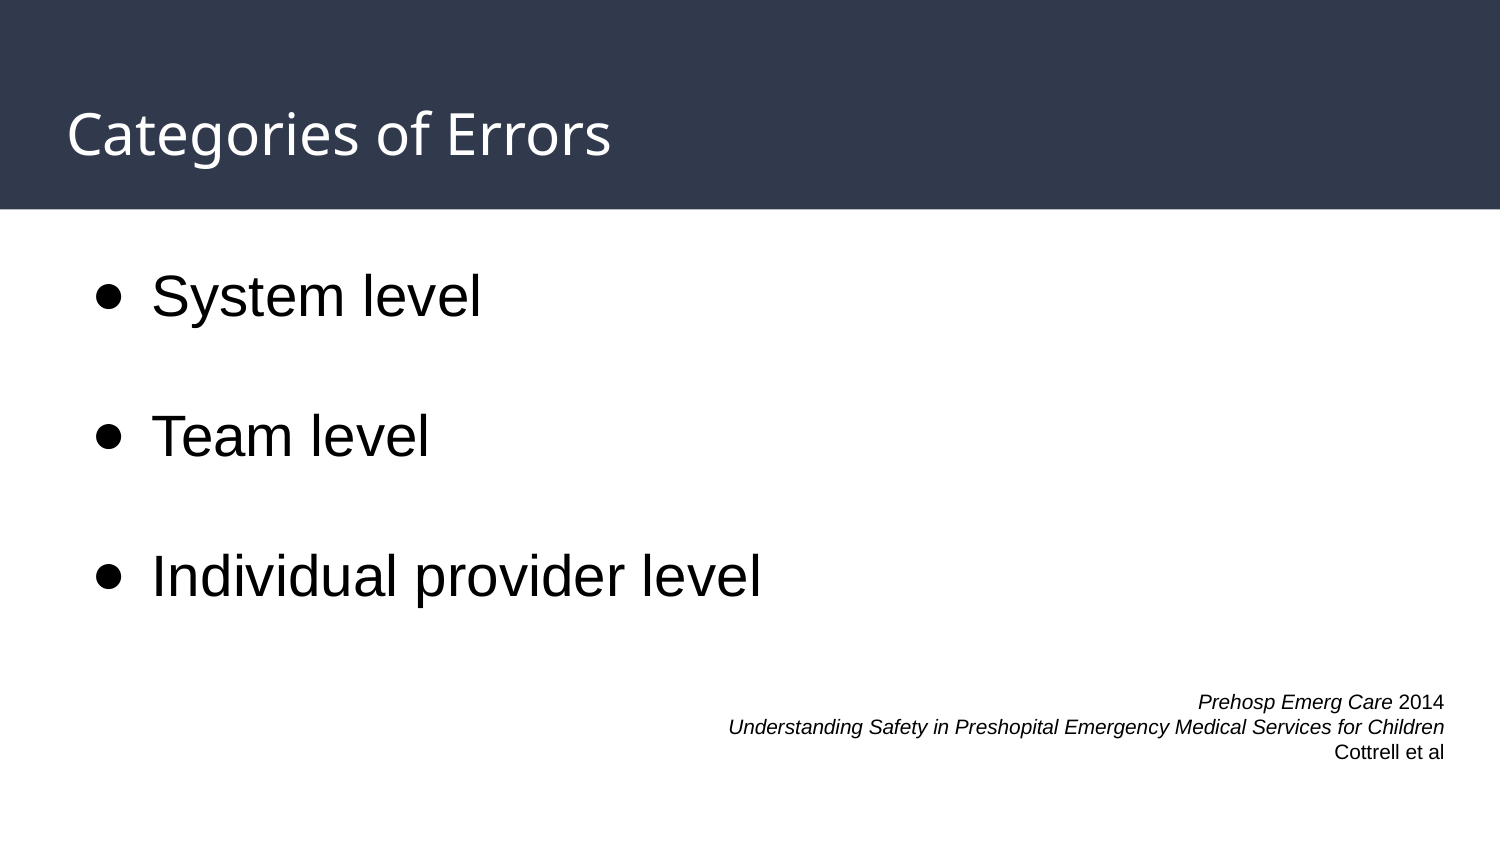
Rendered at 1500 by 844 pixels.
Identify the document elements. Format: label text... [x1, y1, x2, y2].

title Categories of Errors [51, 82, 1449, 185]
text_box System level Team level Individual provider level Prehosp Emerg Care 2014 Understanding Safety in Preshopital Emergency Medical Services for Children Cottrell et al [61, 243, 1460, 764]
